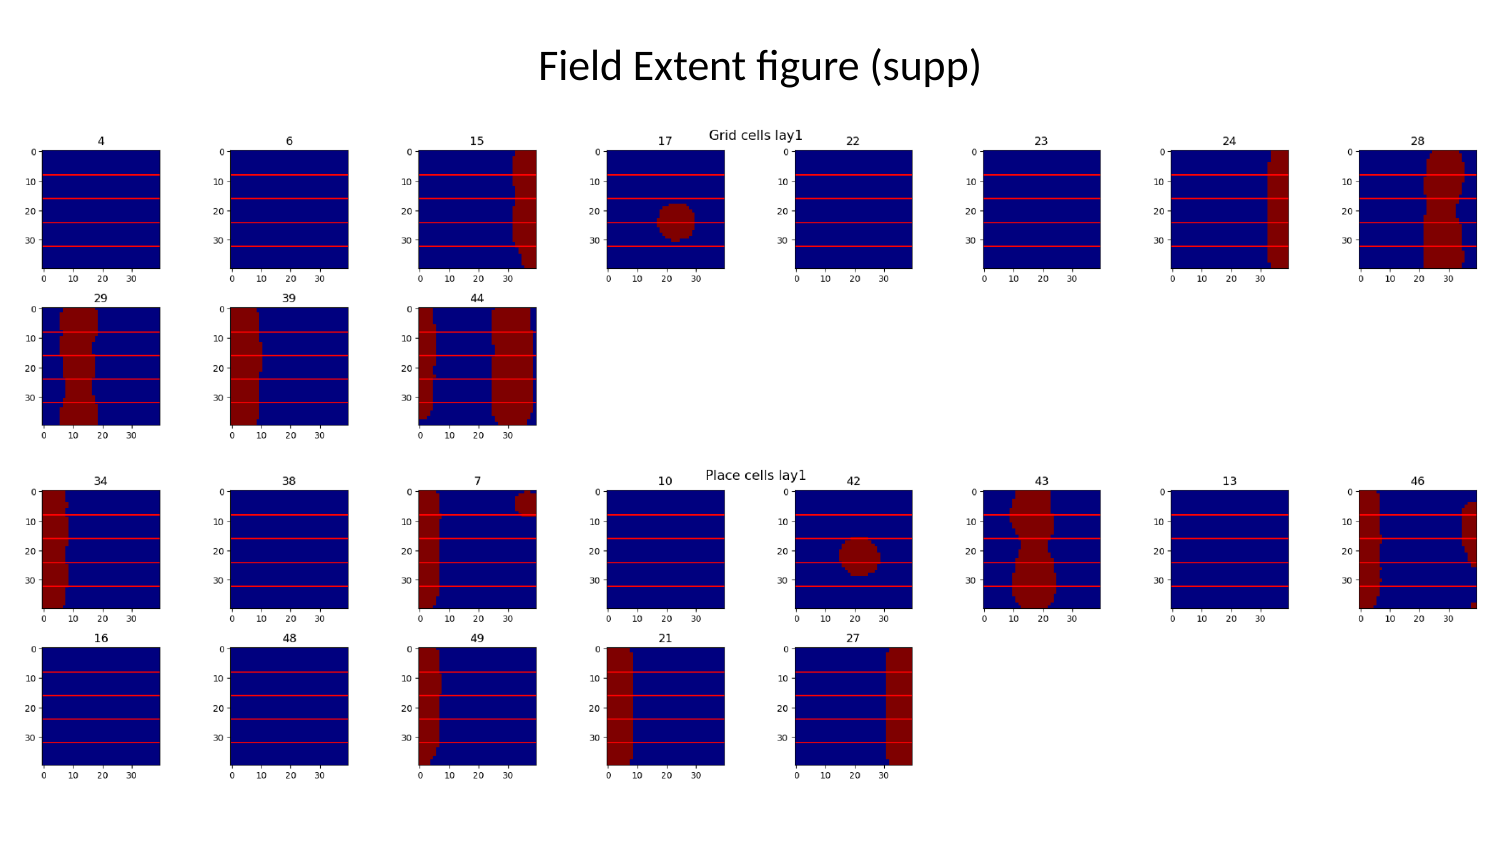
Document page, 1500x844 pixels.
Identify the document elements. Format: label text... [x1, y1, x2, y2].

picture [18, 463, 1482, 786]
text_box Field Extent figure (supp) [527, 25, 1031, 87]
picture [18, 123, 1482, 446]
